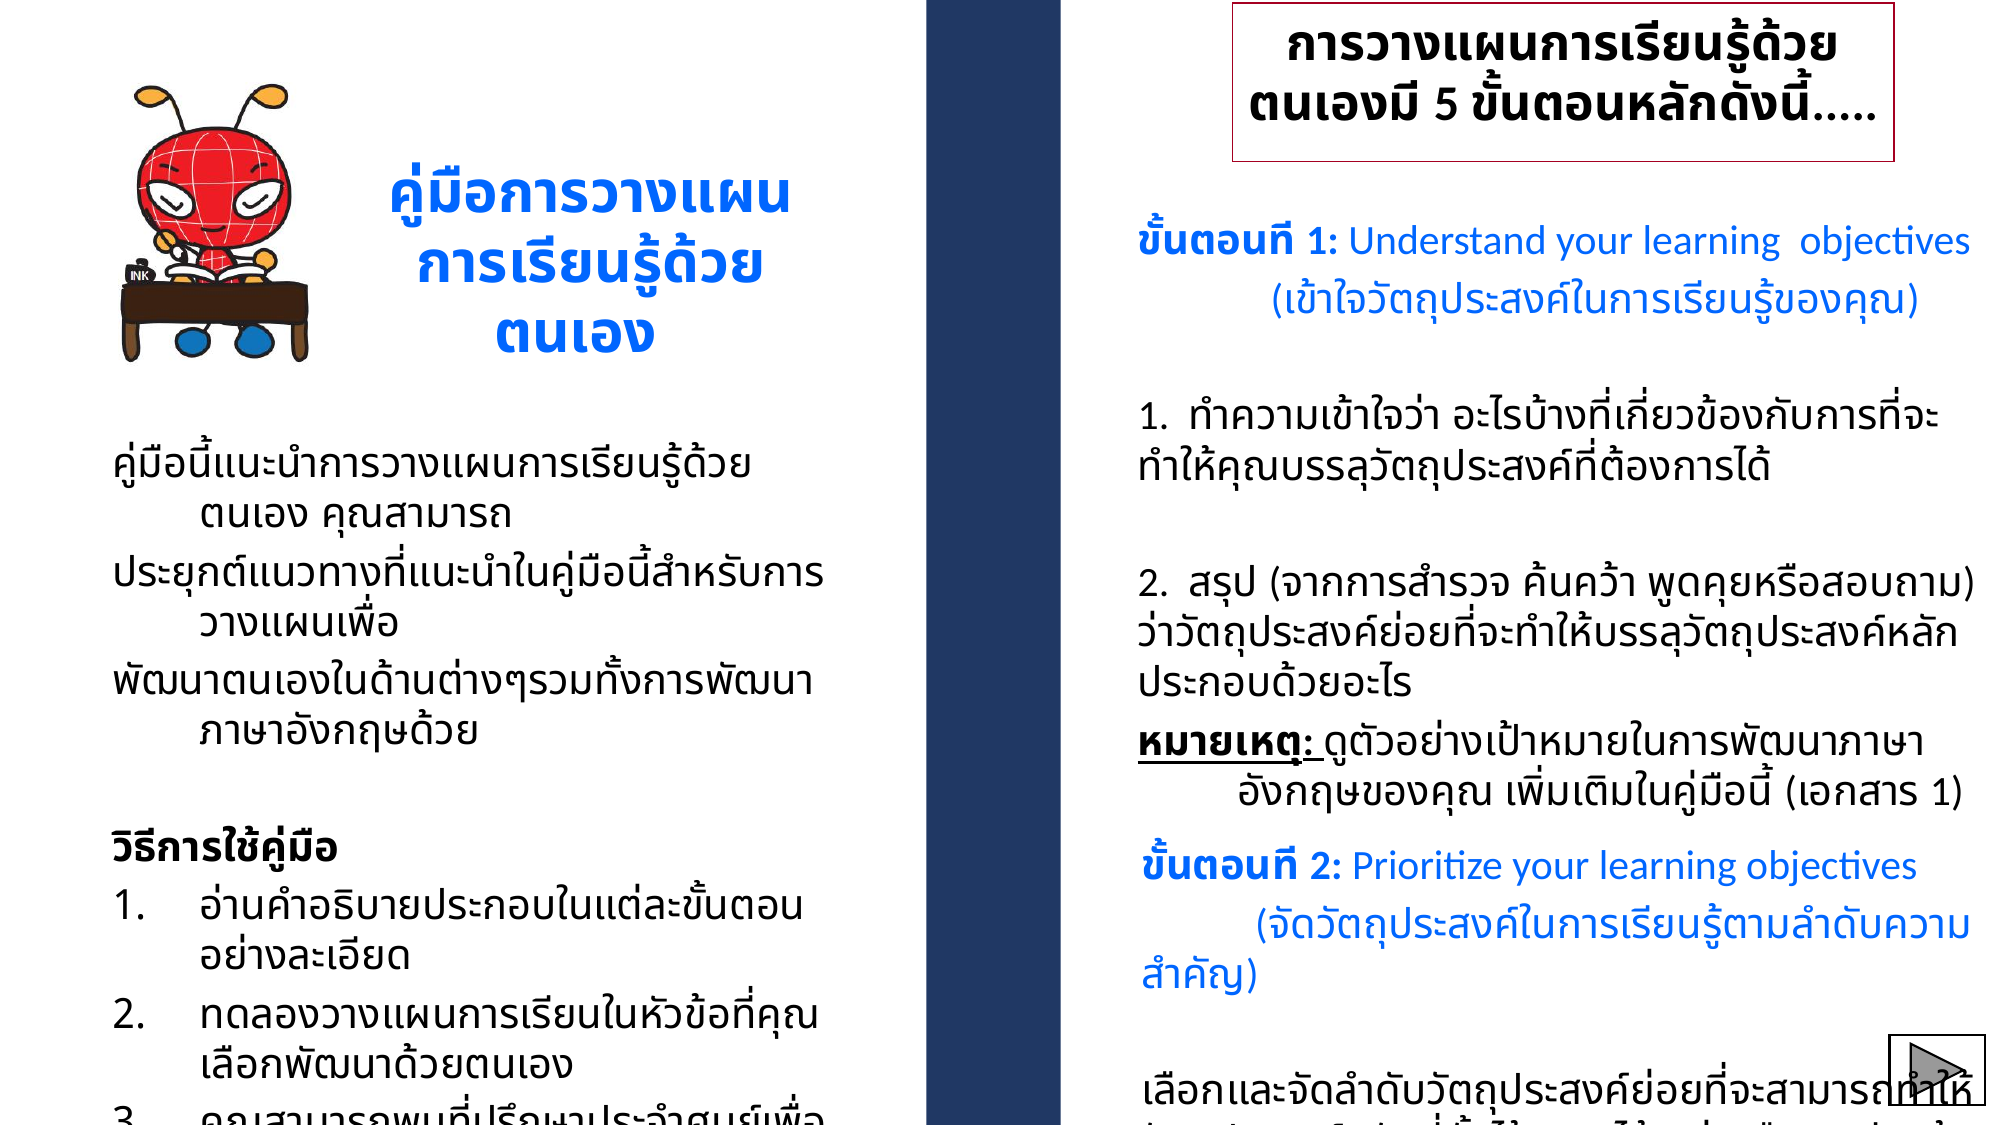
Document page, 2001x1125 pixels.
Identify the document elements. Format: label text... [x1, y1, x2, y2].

text_box การวางแผนการเรียนรู้ด้วยตนเองมี 5 ขั้นตอนหลักดังนี้..... [1232, 2, 1894, 162]
text_box ขั้นตอนที 2: Prioritize your learning objectives (จัดวัตถุประสงค์ในการเรียนรู้ตามลำดับความสำคัญ) เลือกและจัดลำดับวัตถุประสงค์ย่อยที่จะสามารถทำให้วัตถุประสงค์หลักที่ตั้งไว้บรรลุได้ กล่าวคือ จะเรียนรู้ทักษะย่อยใดก่อนและหลัง [1126, 830, 2000, 1125]
text_box ขั้นตอนที 1: Understand your learning objectives (เข้าใจวัตถุประสงค์ในการเรียนรู้ของคุณ) 1. ทำความเข้าใจว่า อะไรบ้างที่เกี่ยวข้องกับการที่จะทำให้คุณบรรลุวัตถุประสงค์ที่ต้องการได้ 2. สรุป (จากการสำรวจ ค้นคว้า พูดคุยหรือสอบถาม) ว่าวัตถุประสงค์ย่อยที่จะทำให้บรรลุวัตถุประสงค์หลักประกอบด้วยอะไร หมายเหตุ: ดูตัวอย่างเป้าหมายในการพัฒนาภาษาอังกฤษของคุณ เพิ่มเติมในคู่มือนี้ (เอกสาร 1) [1122, 205, 2000, 821]
text_box [925, 0, 1062, 1125]
picture [118, 82, 315, 367]
text_box คู่มือการวางแผนการเรียนรู้ด้วยตนเอง [372, 146, 810, 372]
text_box คู่มือนี้แนะนำการวางแผนการเรียนรู้ด้วยตนเอง คุณสามารถ ประยุกต์แนวทางที่แนะนำในคู่มือนี้สำหรับการวางแผนเพื่อ พัฒนาตนเองในด้านต่างๆรวมทั้งการพัฒนาภาษาอังกฤษด้วย วิธีการใช้คู่มือ อ่านคำอธิบายประกอบในแต่ละขั้นตอนอย่างละเอียด ทดลองวางแผนการเรียนในหัวข้อที่คุณเลือกพัฒนาด้วยตนเอง คุณสามารถพบที่ปรึกษาประจำศูนย์เพื่อขอคำแนะนำเพิ่มเติมหรือวางแผนไปพร้อมๆกับที่ปรึกษาประจำศูนย์ได้ [97, 428, 847, 1125]
